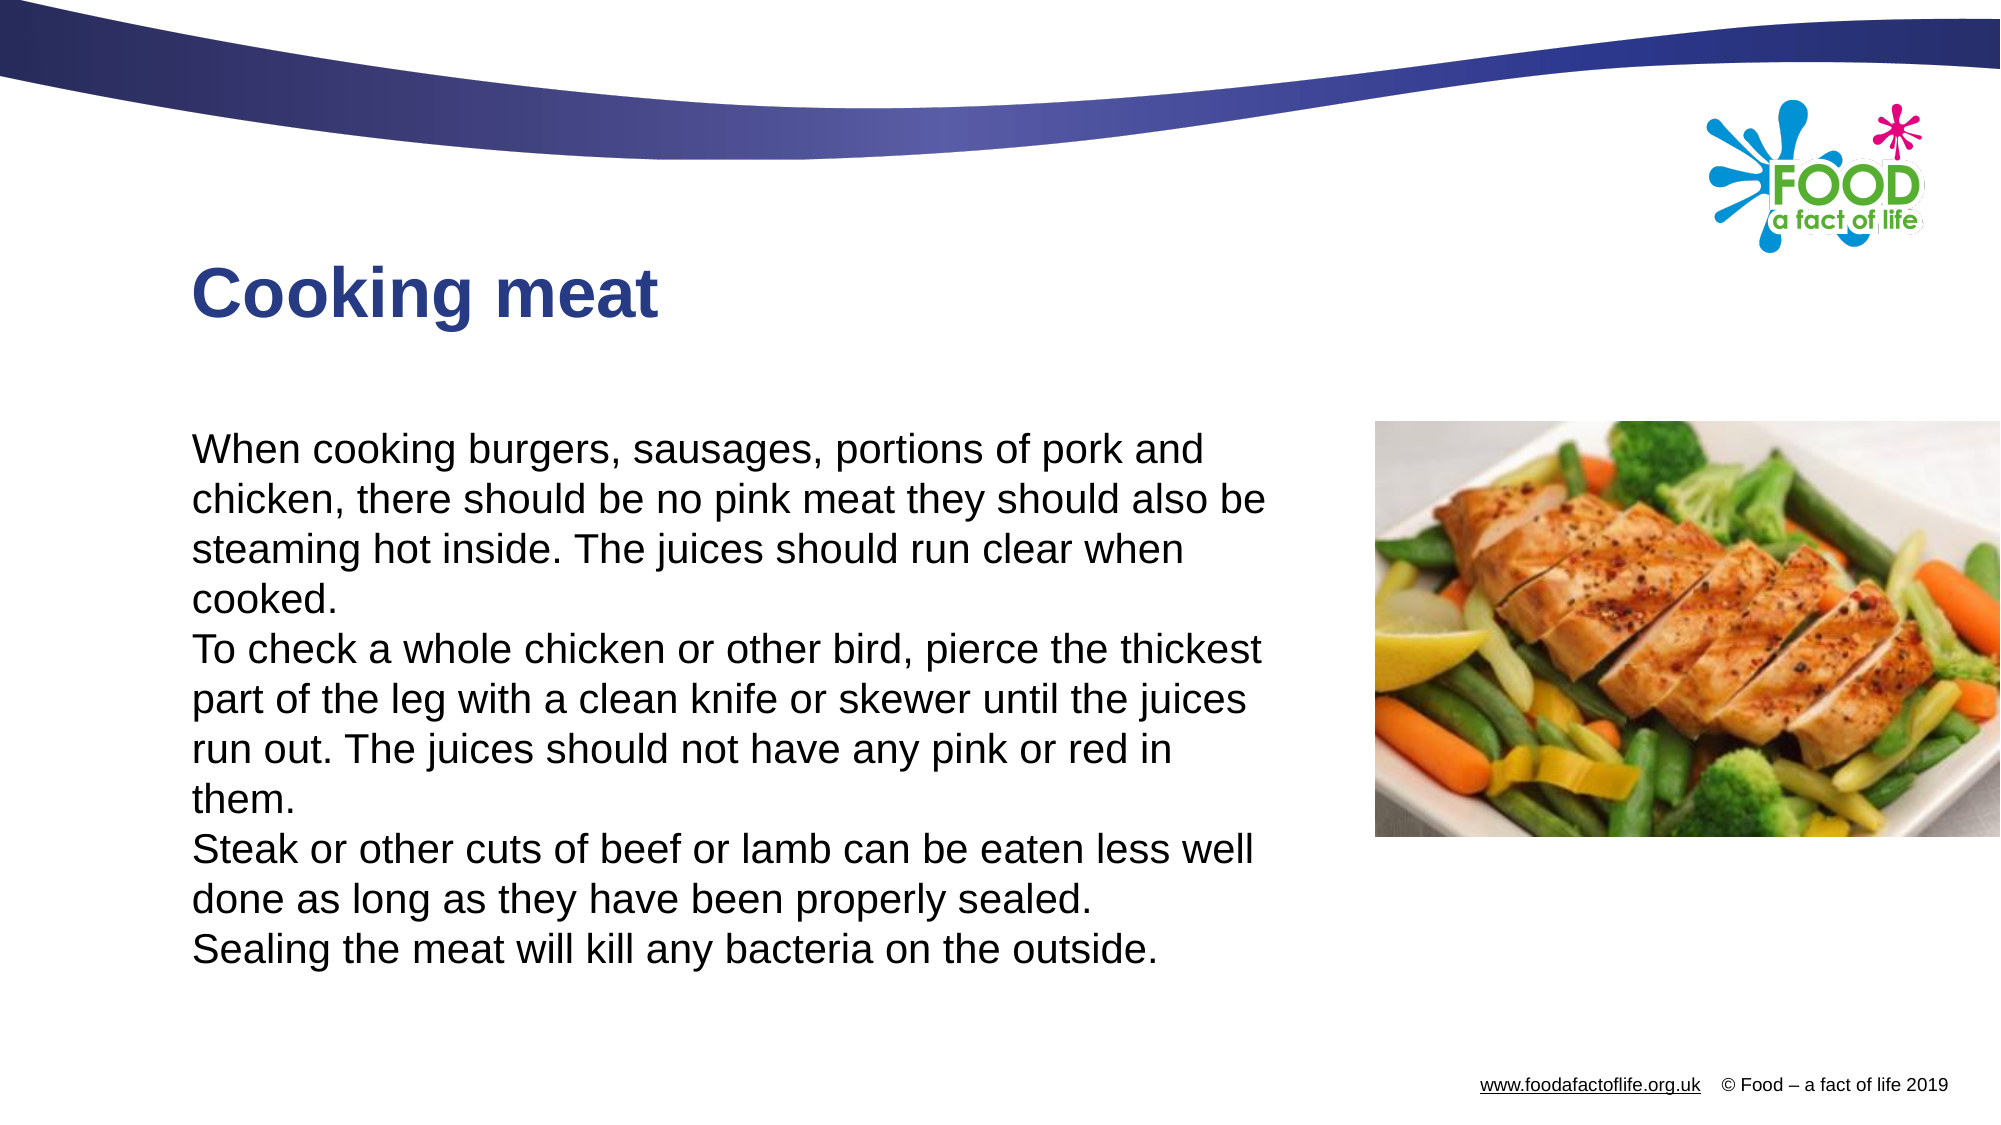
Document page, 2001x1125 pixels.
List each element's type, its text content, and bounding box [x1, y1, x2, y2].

picture [0, 0, 2000, 1125]
title Cooking meat [191, 256, 1787, 375]
subtitle When cooking burgers, sausages, portions of pork and chicken, there should be no pink meat they should also be steaming hot inside. The juices should run clear when cooked. To check a whole chicken or other bird, pierce the thickest part of the leg with a clean knife or skewer until the juices run out. The juices should not have any pink or red in them. Steak or other cuts of beef or lamb can be eaten less well done as long as they have been properly sealed. Sealing the meat will kill any bacteria on the outside. [191, 421, 1282, 1013]
